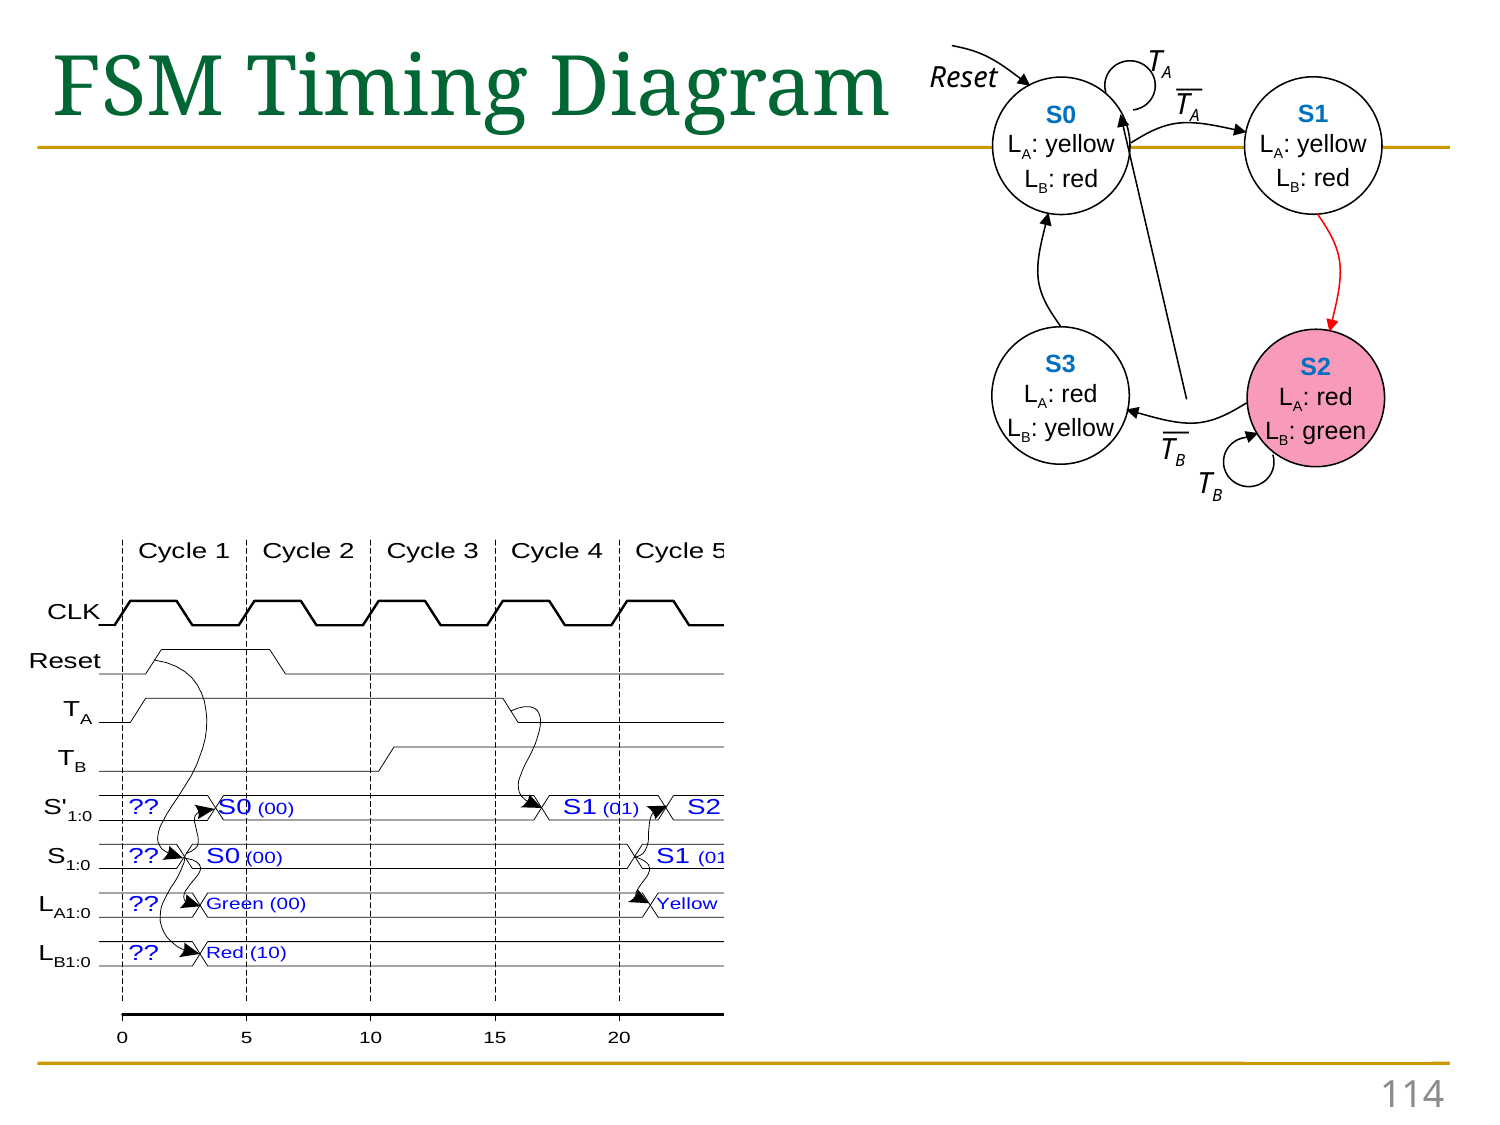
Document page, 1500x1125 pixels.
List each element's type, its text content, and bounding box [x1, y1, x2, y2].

text_box TB [1182, 457, 1238, 512]
text_box S0 LA: yellow LB: red [1125, 124, 1143, 203]
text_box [1104, 60, 1156, 115]
text_box [1318, 223, 1341, 327]
text_box [951, 45, 971, 50]
text_box [1024, 204, 1098, 215]
text_box [1013, 72, 1031, 86]
text_box __ [1161, 50, 1218, 100]
slide_number 114 [1121, 1074, 1460, 1125]
text_box Reset [914, 50, 1013, 101]
text_box TA [1160, 77, 1215, 133]
text_box __ [1148, 393, 1204, 443]
text_box TB [1145, 422, 1201, 478]
text_box TA [1132, 35, 1187, 90]
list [0, 524, 1476, 1066]
text_box [1021, 77, 1099, 90]
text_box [979, 326, 1142, 465]
text_box S0 LA: yellow LB: red [980, 90, 1140, 204]
text_box [1037, 212, 1061, 325]
title FSM Timing Diagram [37, 24, 1450, 200]
text_box [1204, 403, 1229, 423]
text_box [1234, 328, 1397, 467]
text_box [1223, 432, 1275, 487]
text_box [1232, 76, 1395, 215]
text_box [1130, 125, 1227, 144]
